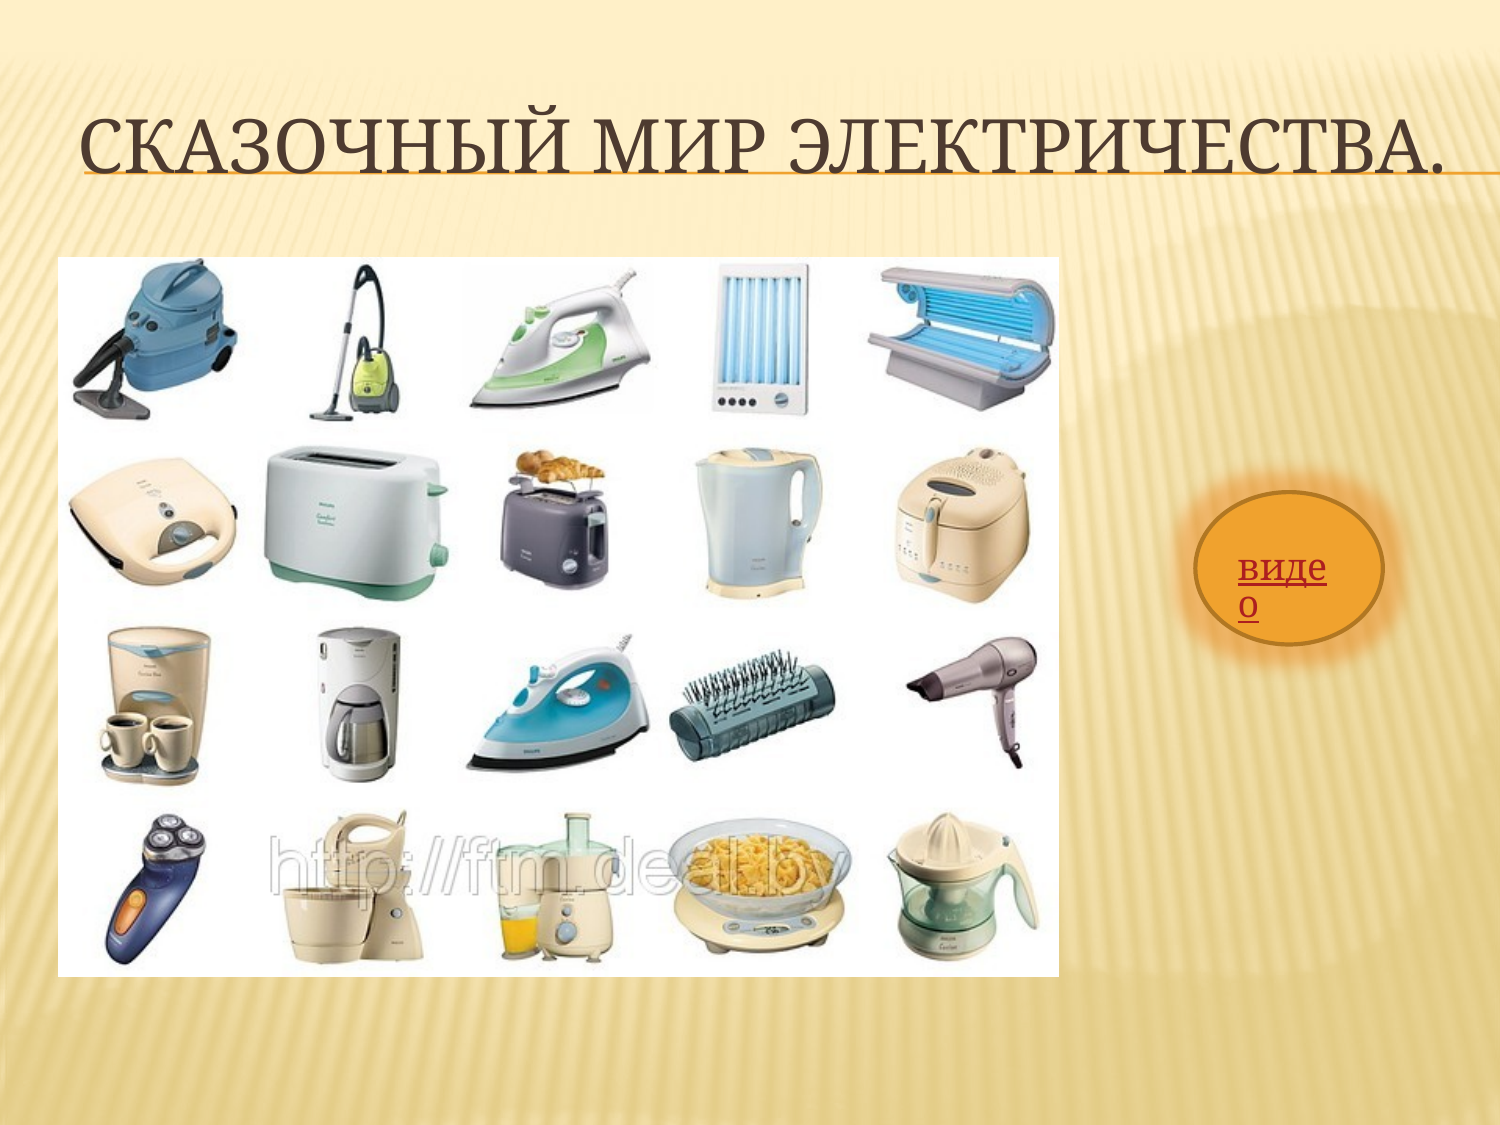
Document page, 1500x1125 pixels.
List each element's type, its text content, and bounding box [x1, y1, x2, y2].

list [58, 257, 1059, 977]
text_box видео [1193, 490, 1385, 647]
title Сказочный мир электричества. [50, 75, 1475, 213]
